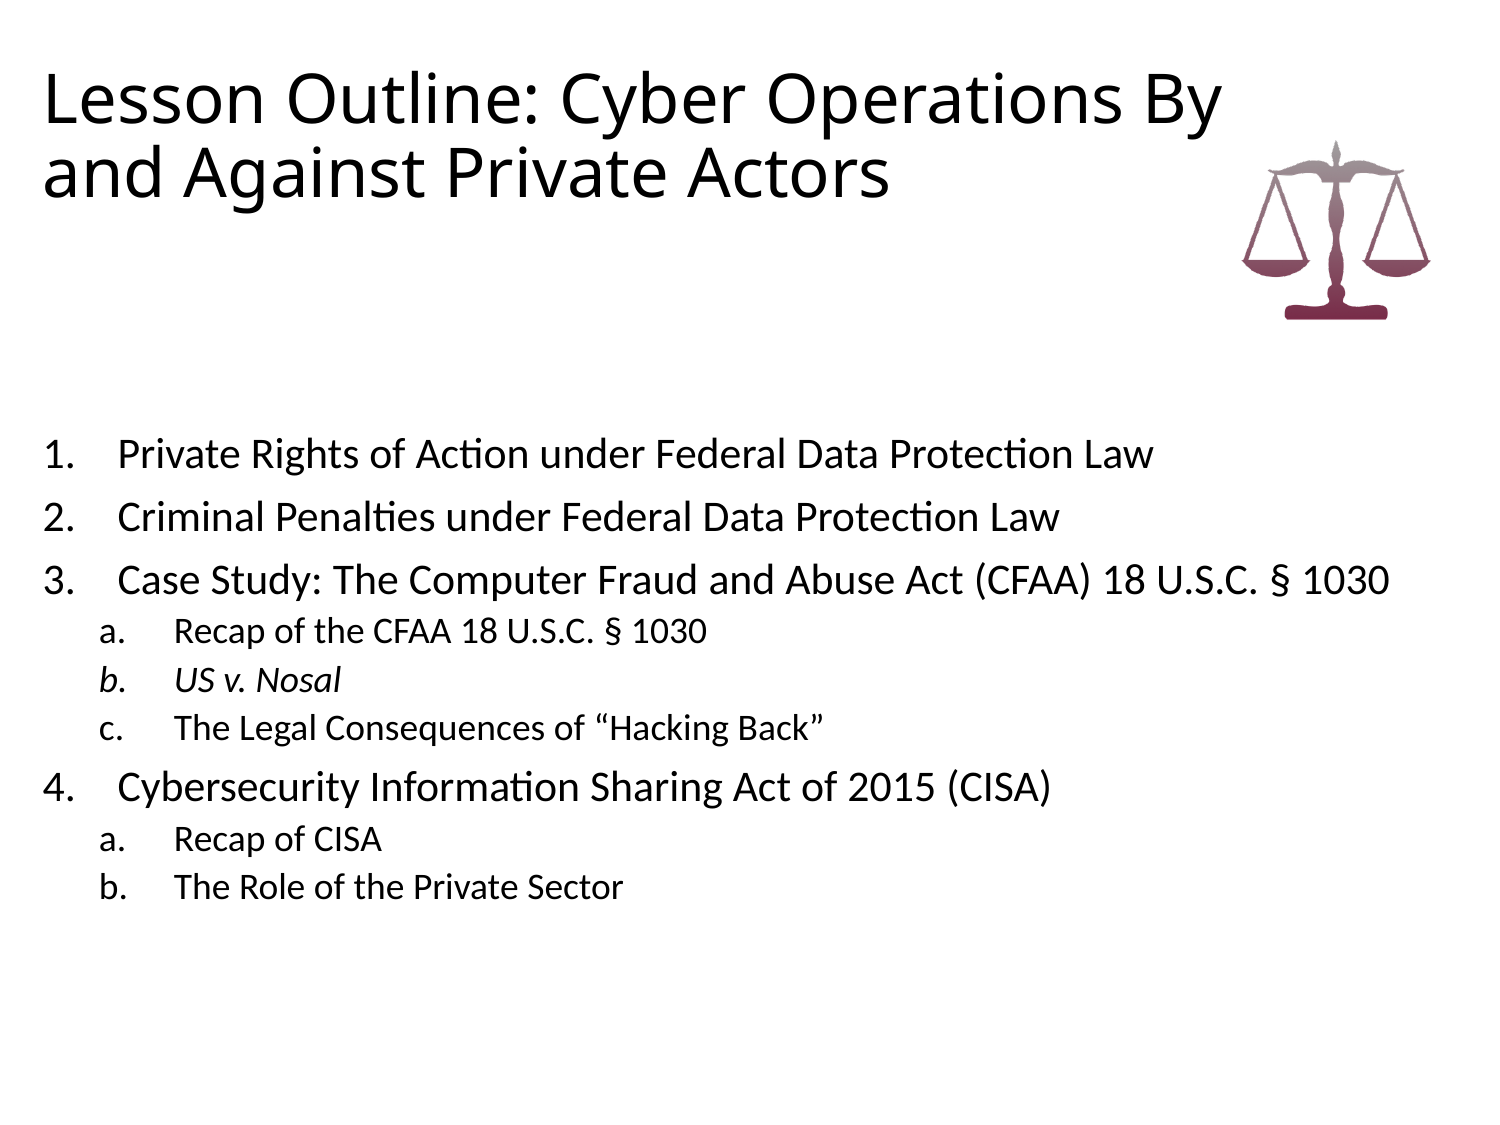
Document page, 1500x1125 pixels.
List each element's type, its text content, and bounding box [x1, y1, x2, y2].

title Lesson Outline: Cyber Operations By and Against Private Actors [27, 29, 1322, 229]
picture [1237, 135, 1435, 324]
list Private Rights of Action under Federal Data Protection Law Criminal Penalties under Federal Data Protection Law Case Study: The Computer Fraud and Abuse Act (CFAA) 18 U.S.C. § 1030 Recap of the CFAA 18 U.S.C. § 1030 US v. Nosal The Legal Consequences of “Hacking Back” Cybersecurity Information Sharing Act of 2015 (CISA) Recap of CISA The Role of the Private Sector [27, 229, 1482, 967]
